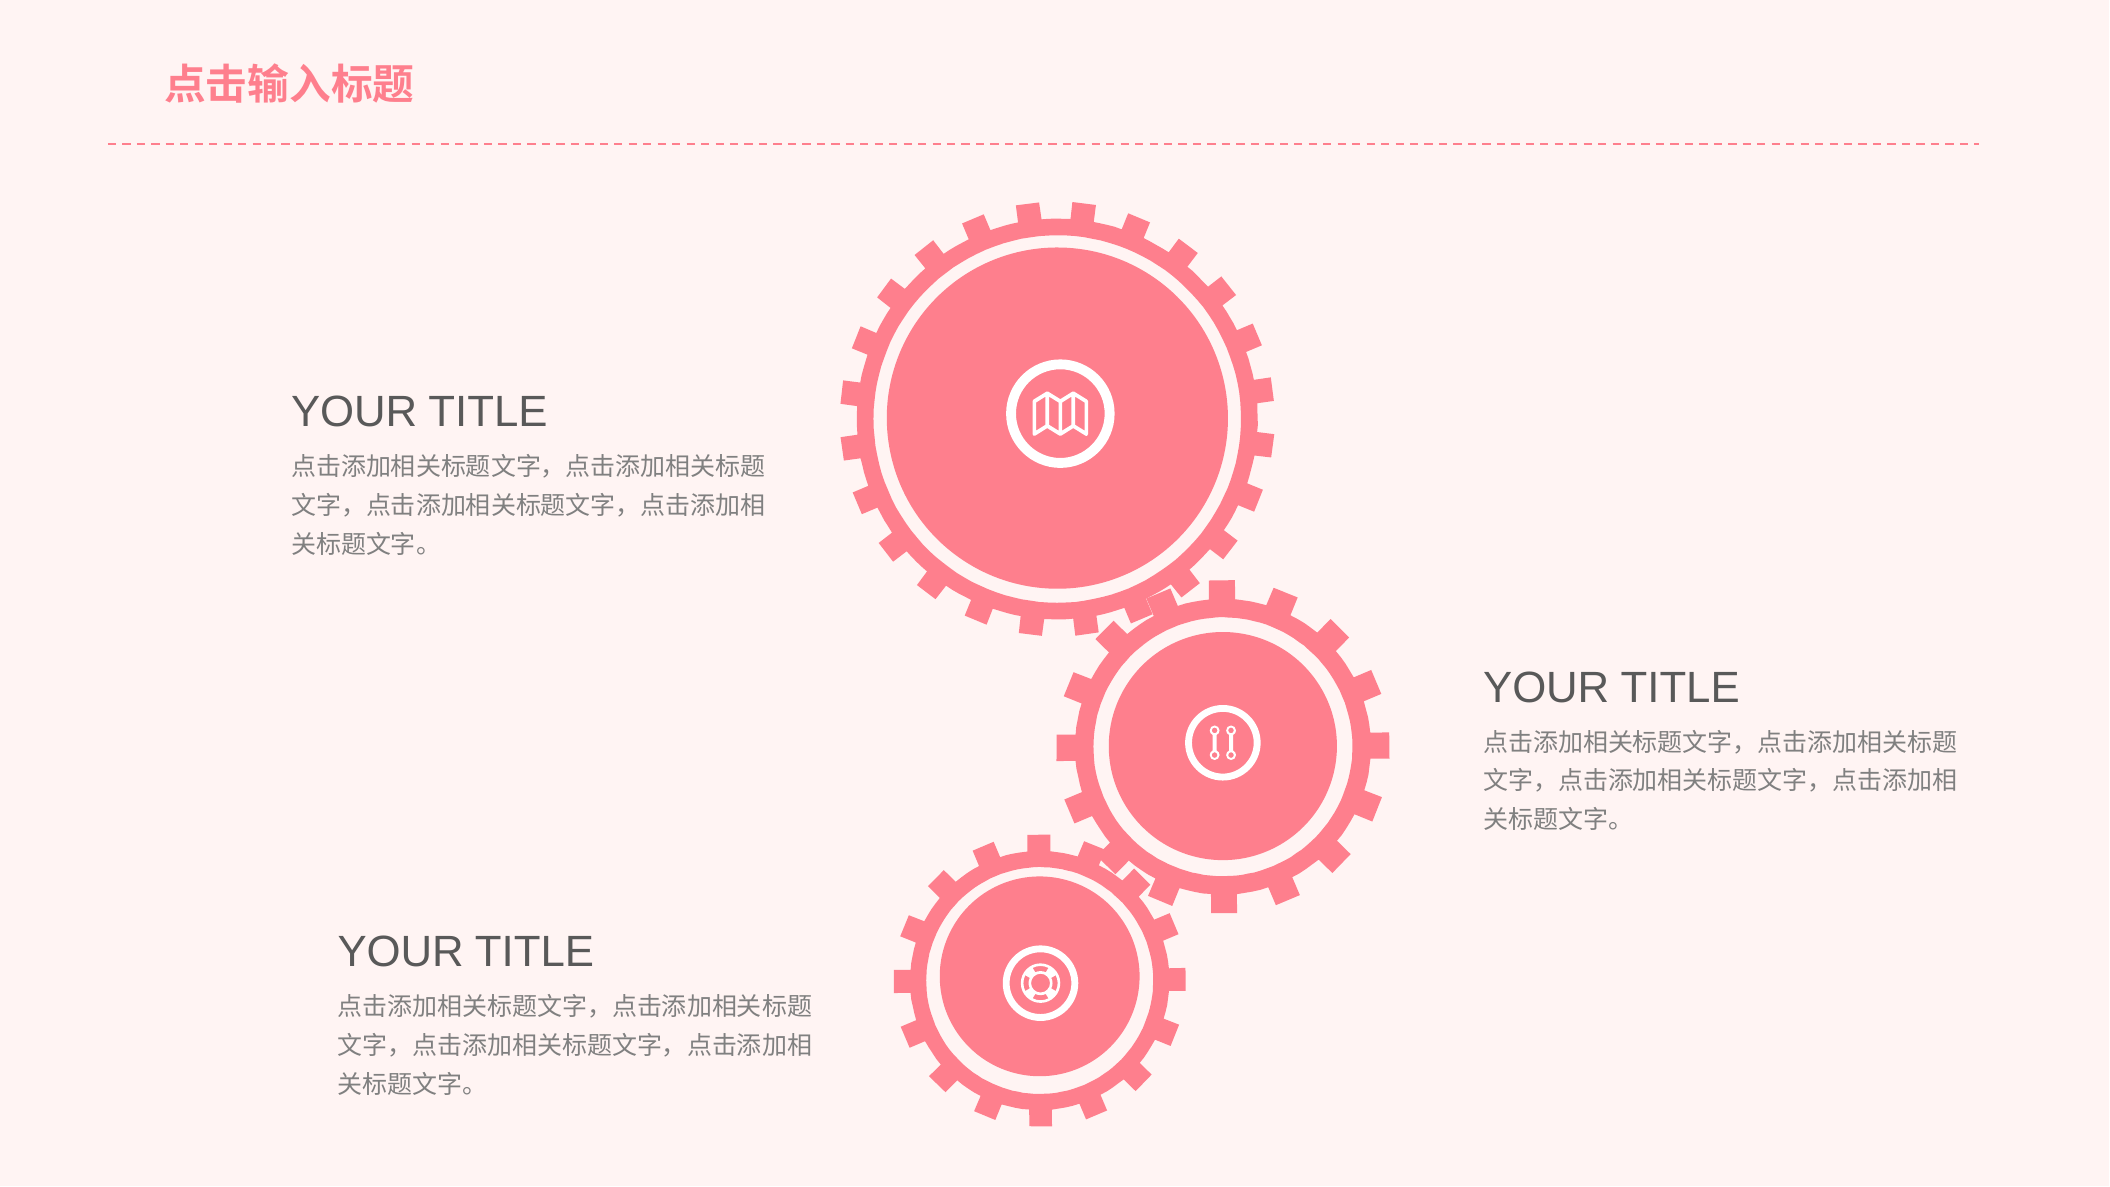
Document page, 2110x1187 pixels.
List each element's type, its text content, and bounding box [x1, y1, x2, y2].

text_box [276, 207, 1997, 1108]
text_box 点击输入标题 [148, 49, 431, 116]
